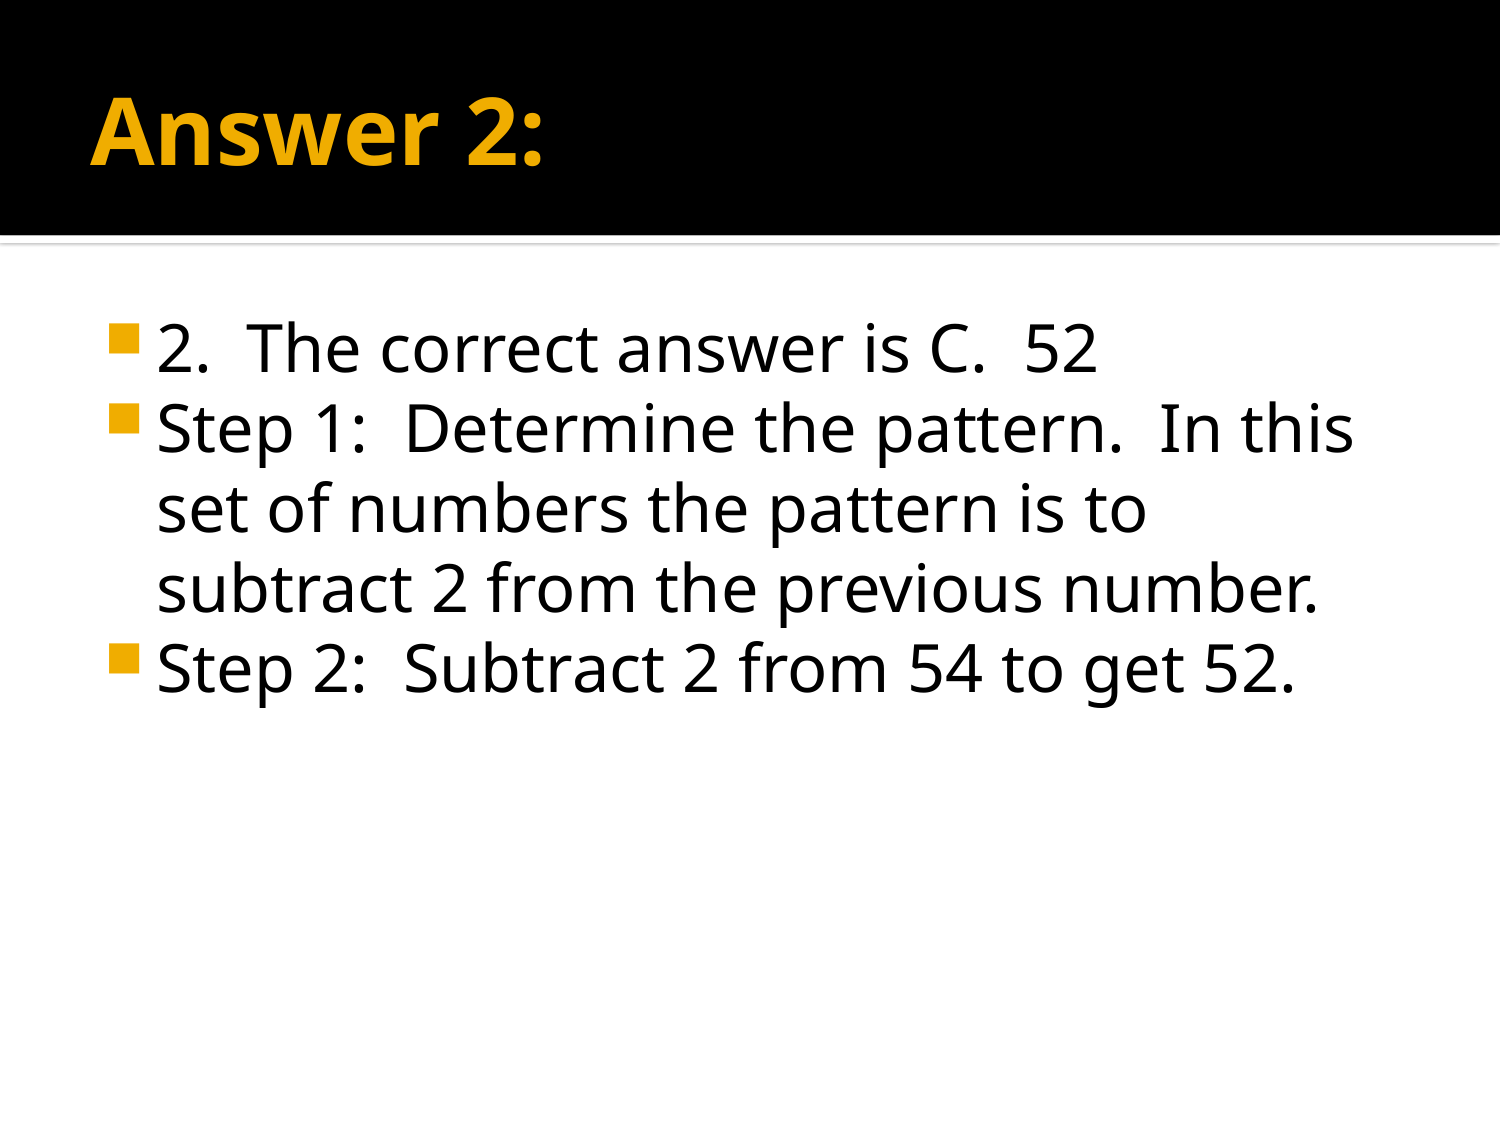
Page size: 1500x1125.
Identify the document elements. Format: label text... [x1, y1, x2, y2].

title Answer 2: [75, 25, 1425, 231]
list 2. The correct answer is C. 52 Step 1: Determine the pattern. In this set of numbers the pattern is to subtract 2 from the previous number. Step 2: Subtract 2 from 54 to get 52. [75, 291, 1425, 1050]
